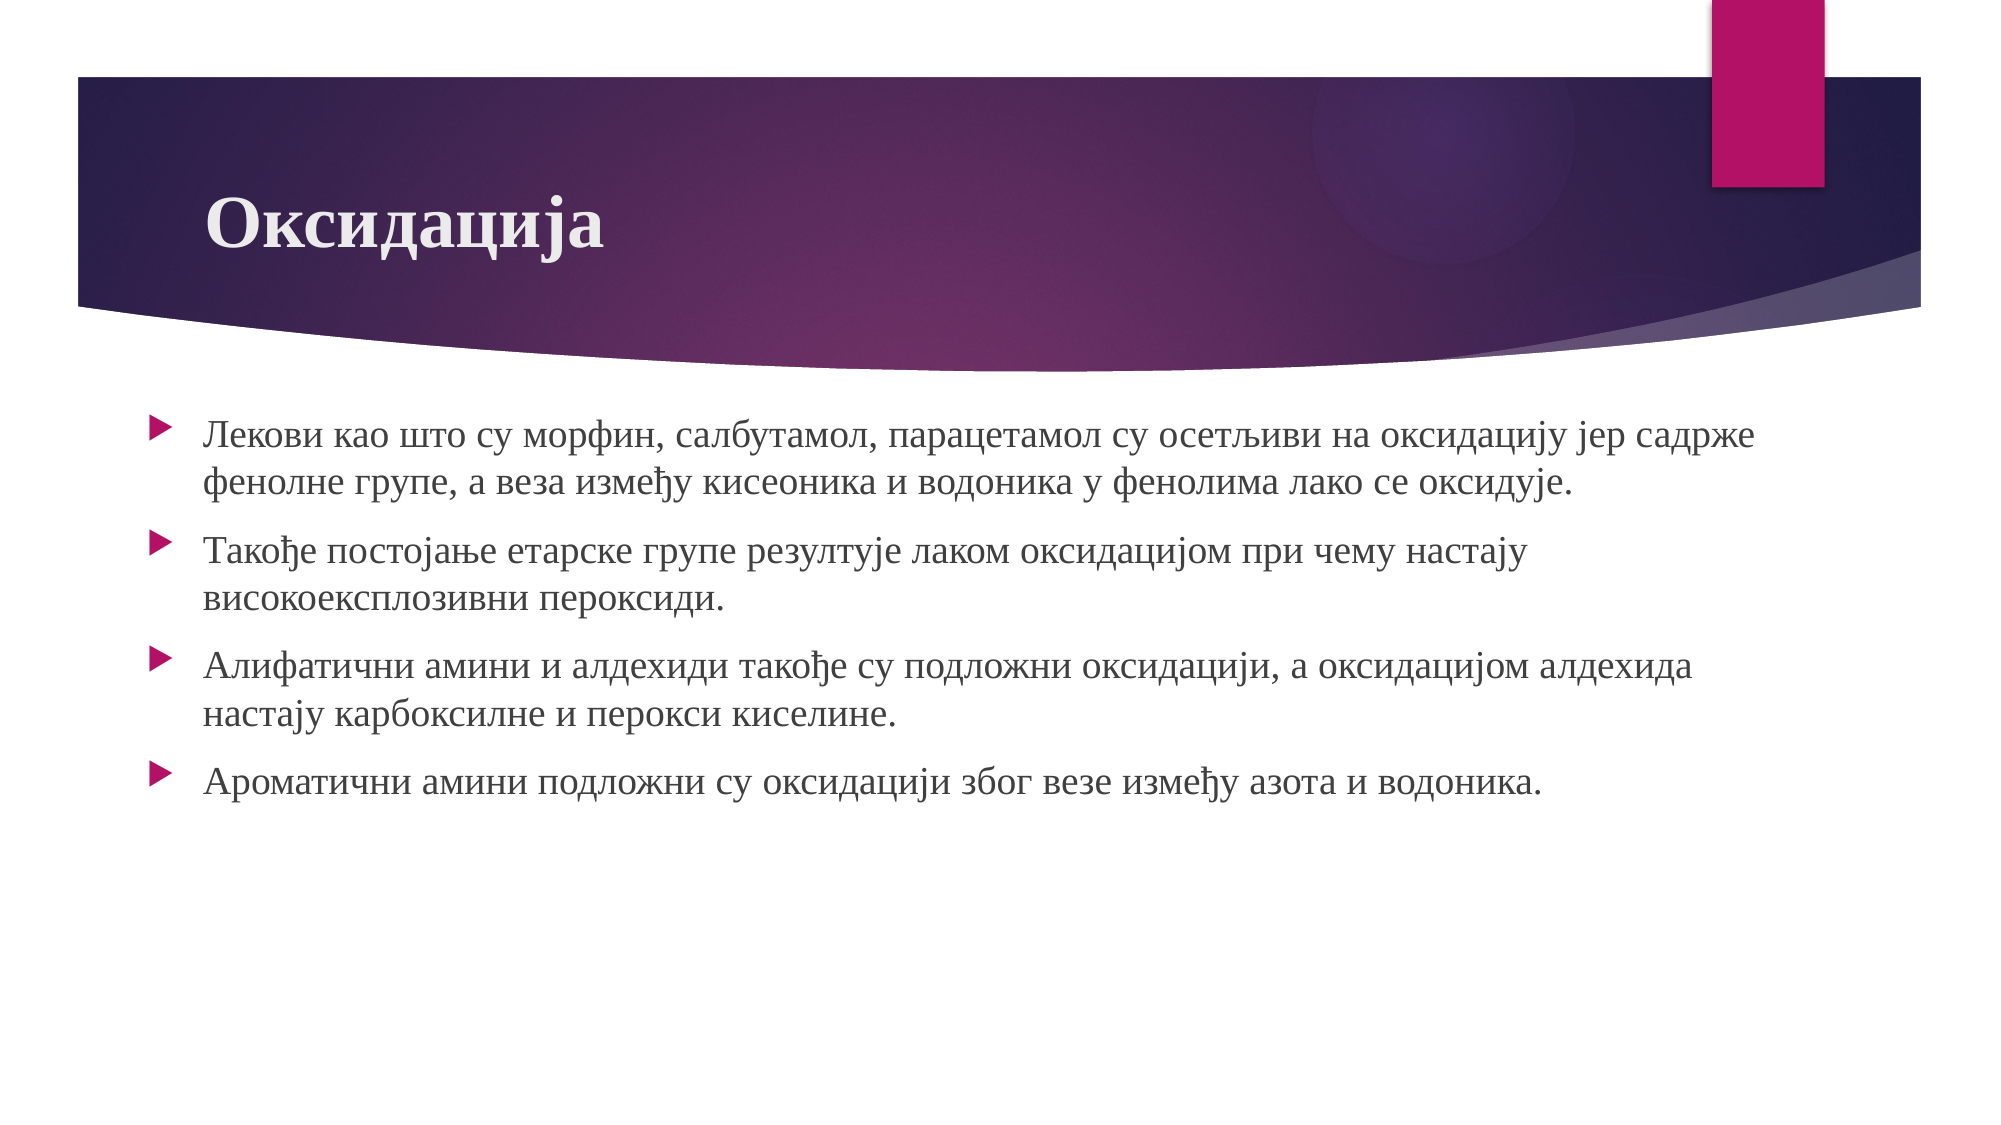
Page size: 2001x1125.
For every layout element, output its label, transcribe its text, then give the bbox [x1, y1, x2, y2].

list Лекови као што су морфин, салбутамол, парацетамол су осетљиви на оксидацију јер садрже фенолне групе, а веза између кисеоника и водоника у фенолима лако се оксидује. Такође постојање етарске групе резултује лаком оксидацијом при чему настају високоексплозивни пероксиди. Алифатични амини и алдехиди такође су подложни оксидацији, а оксидацијом алдехида настају карбоксилне и перокси киселине. Ароматични амини подложни су оксидацији због везе између азота и водоника. [131, 400, 1832, 1097]
title Оксидација [189, 159, 1627, 276]
